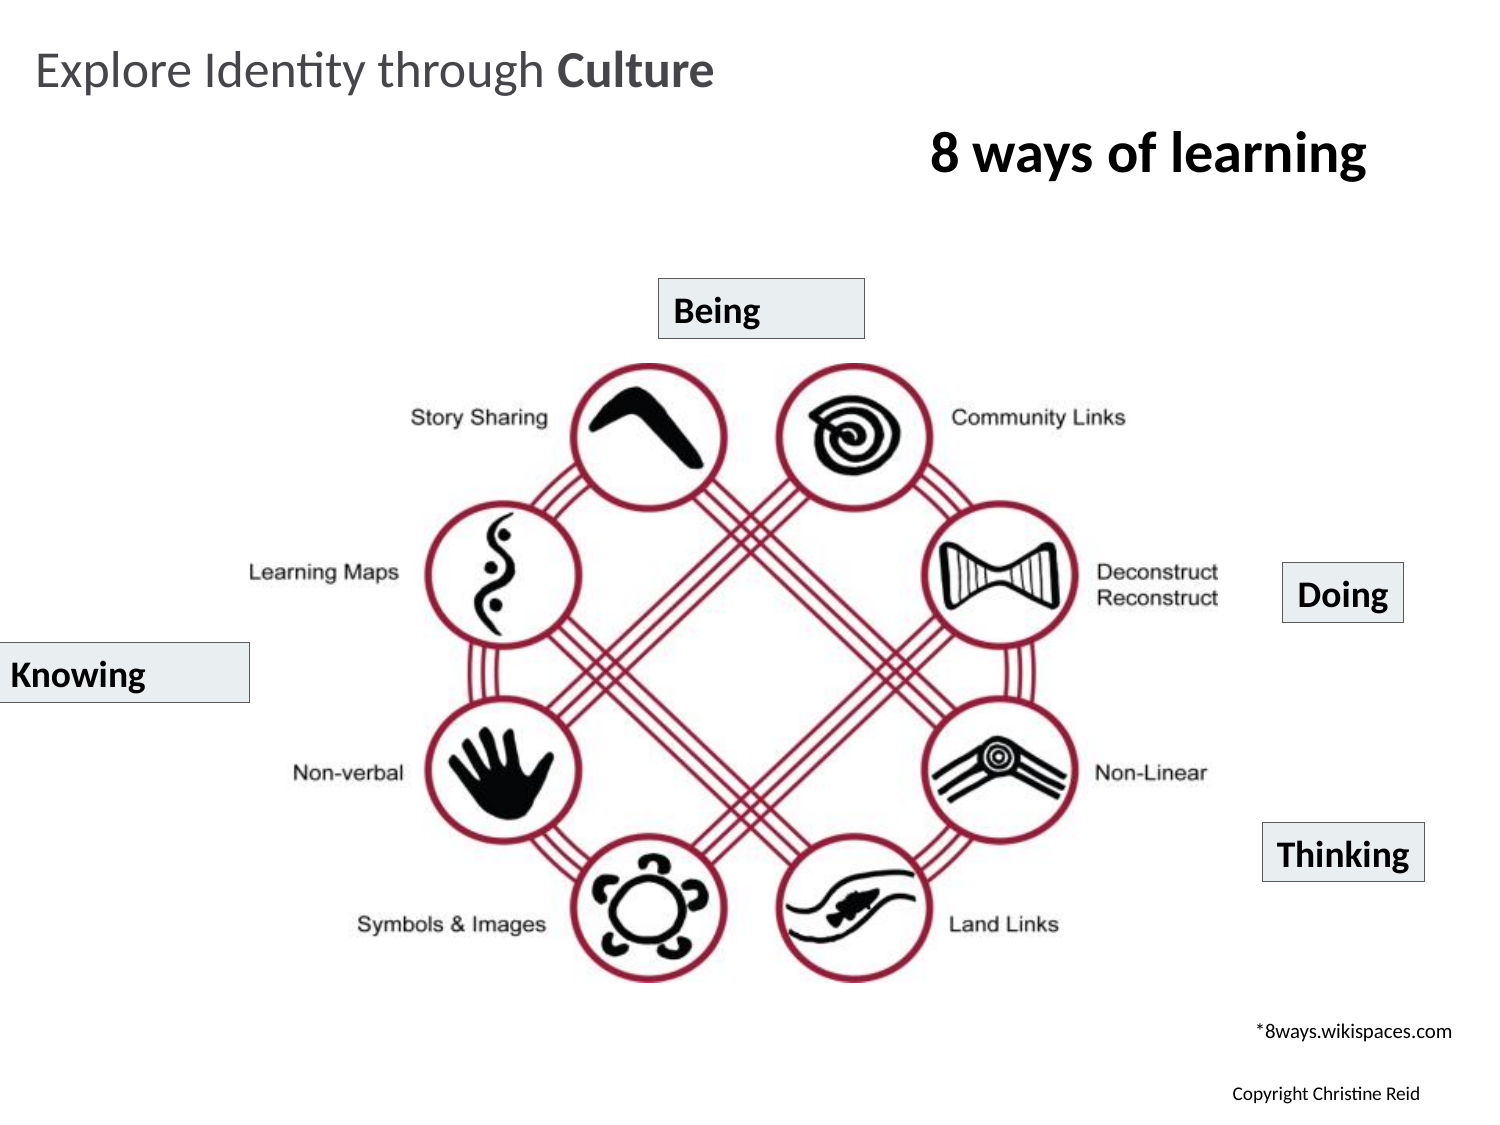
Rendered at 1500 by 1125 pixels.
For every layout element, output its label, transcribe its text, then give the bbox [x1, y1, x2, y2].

text_box Explore Identity through Culture [20, 27, 862, 105]
picture [249, 363, 1219, 984]
text_box Being [658, 278, 865, 339]
text_box Copyright Christine Reid [1217, 1051, 1471, 1112]
text_box Knowing [0, 642, 244, 703]
text_box *8ways.wikispaces.com [1240, 1010, 1500, 1051]
text_box Doing [1282, 562, 1404, 623]
text_box Thinking [1262, 822, 1425, 882]
text_box 8 ways of learning [915, 106, 1417, 192]
